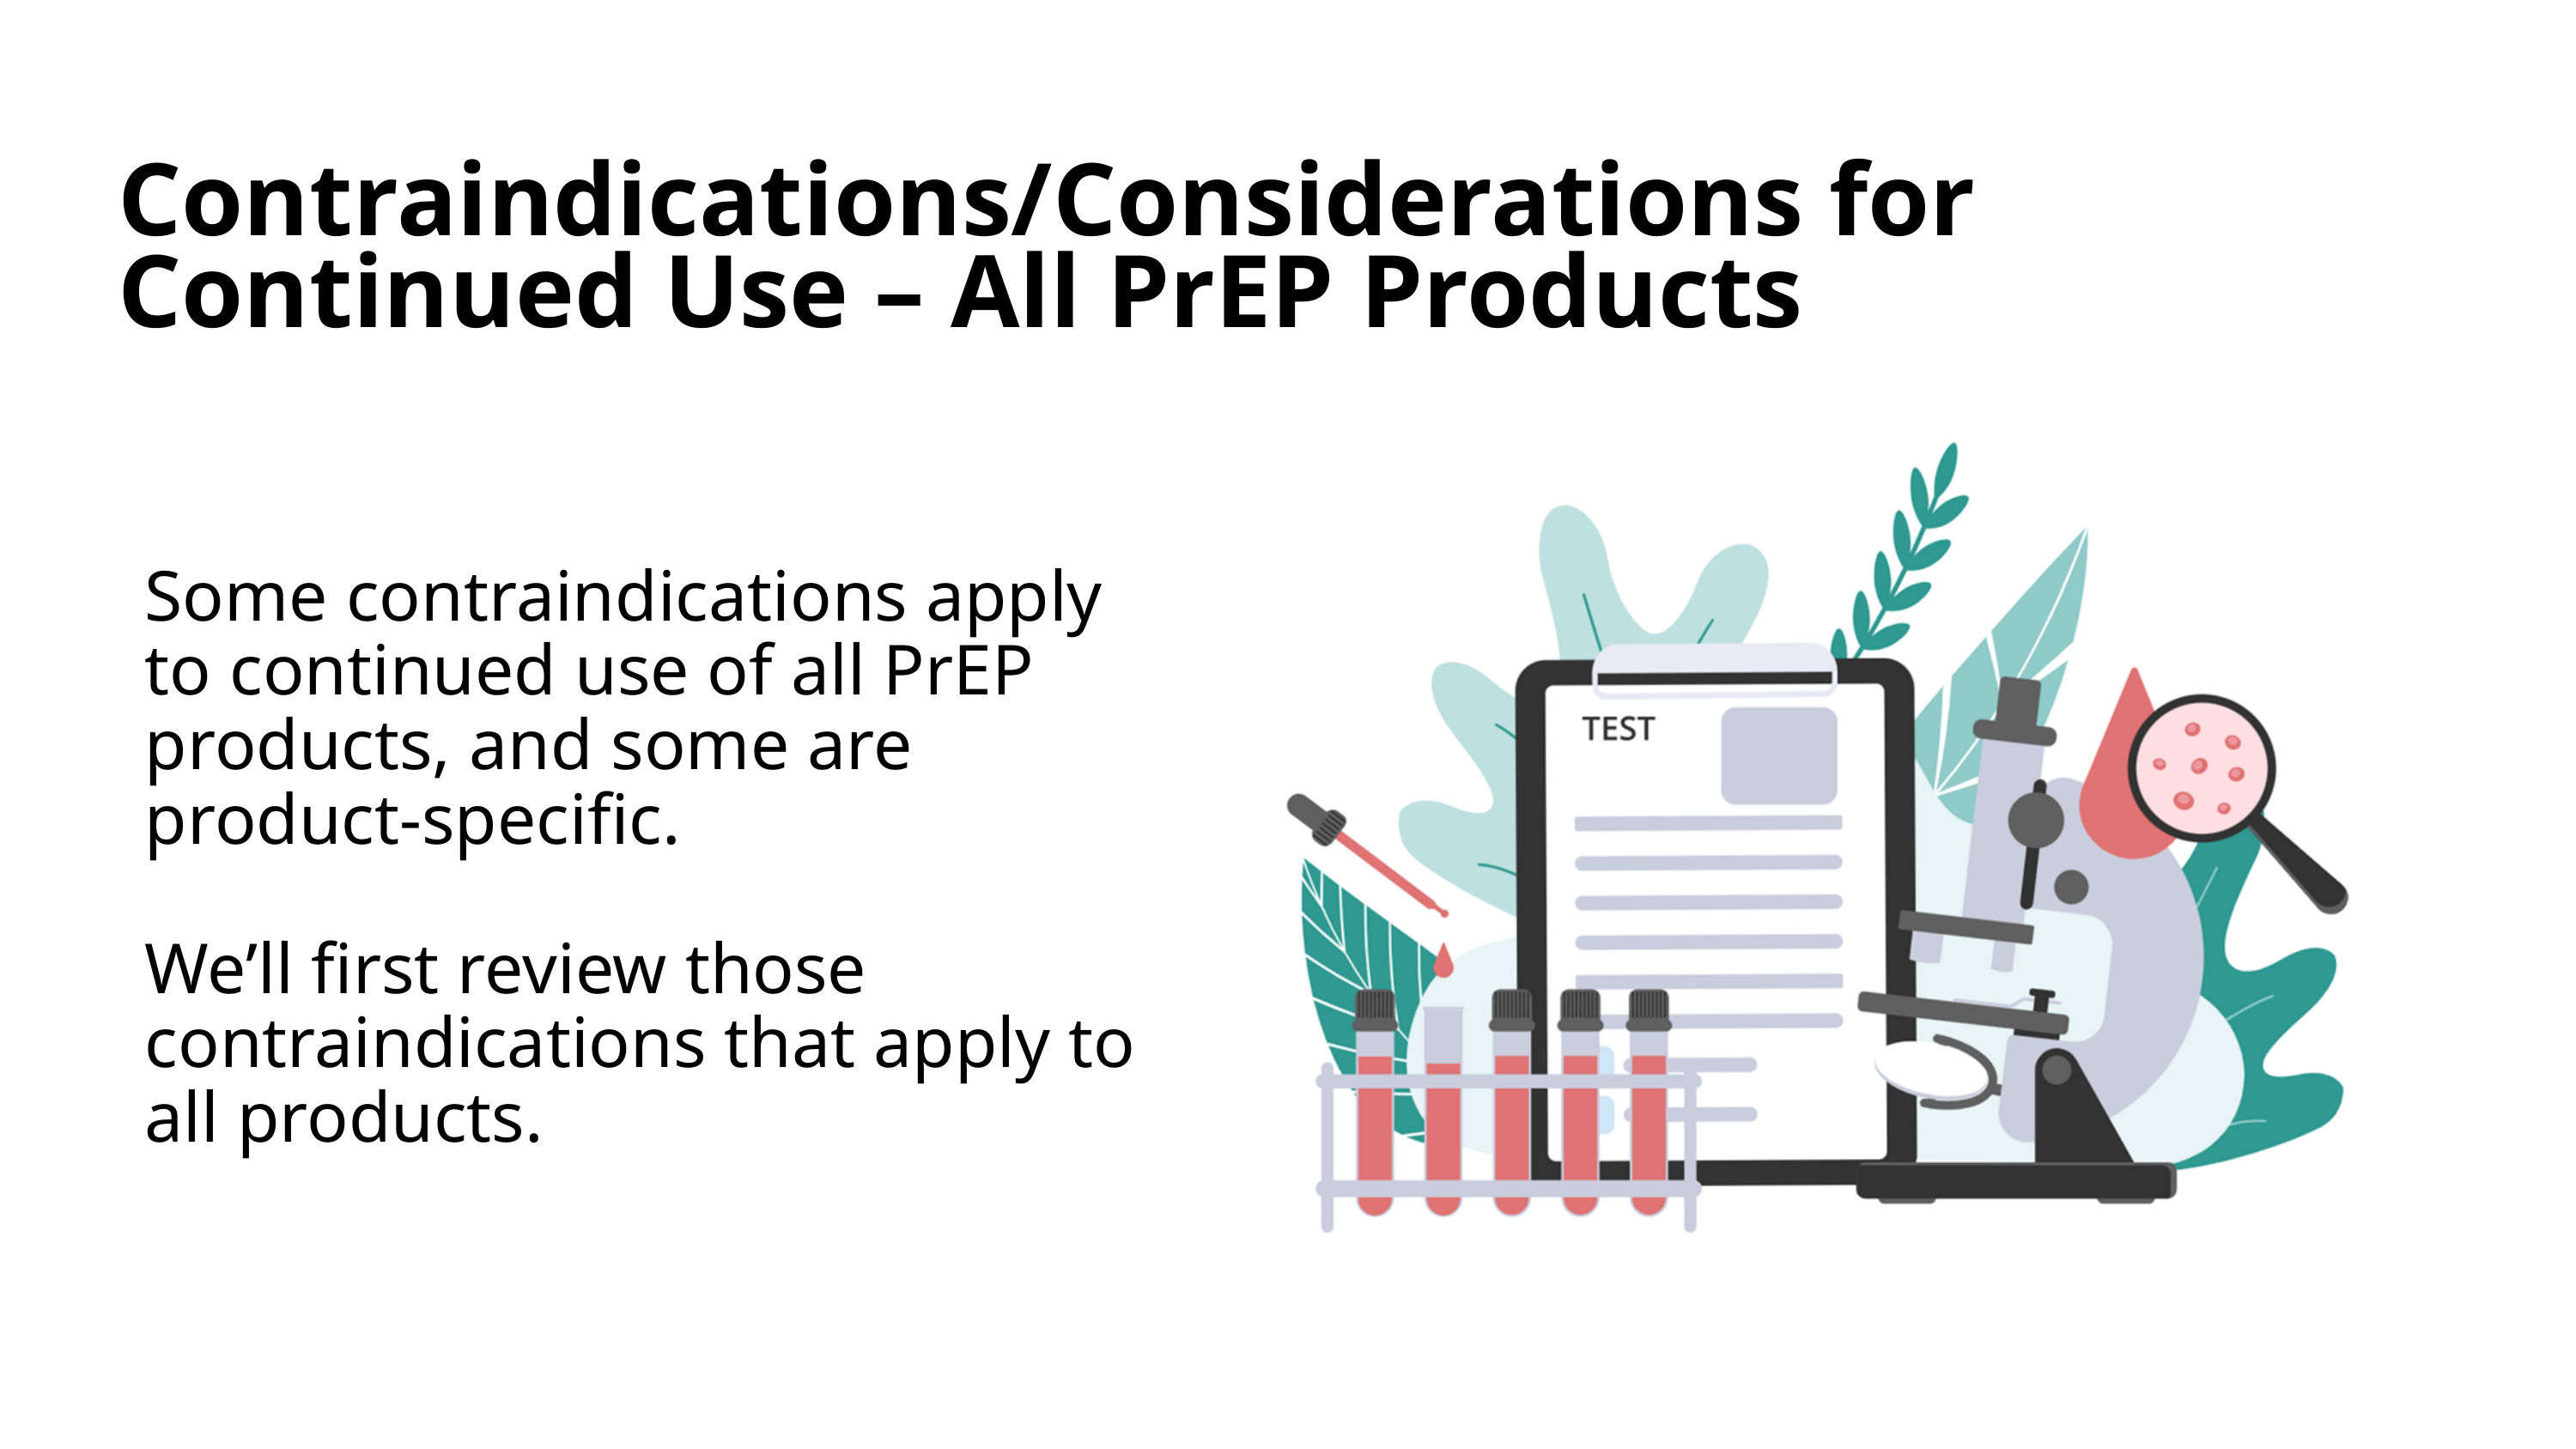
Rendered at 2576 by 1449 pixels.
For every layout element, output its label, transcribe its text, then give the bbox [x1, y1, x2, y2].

text_box Contraindications/Considerations for Continued Use – All PrEP Products [118, 163, 2377, 349]
text_box [1211, 397, 2432, 1260]
text_box Some contraindications apply to continued use of all PrEP products, and some are product-specific. We’ll first review those contraindications that apply to all products. [144, 560, 1159, 1156]
